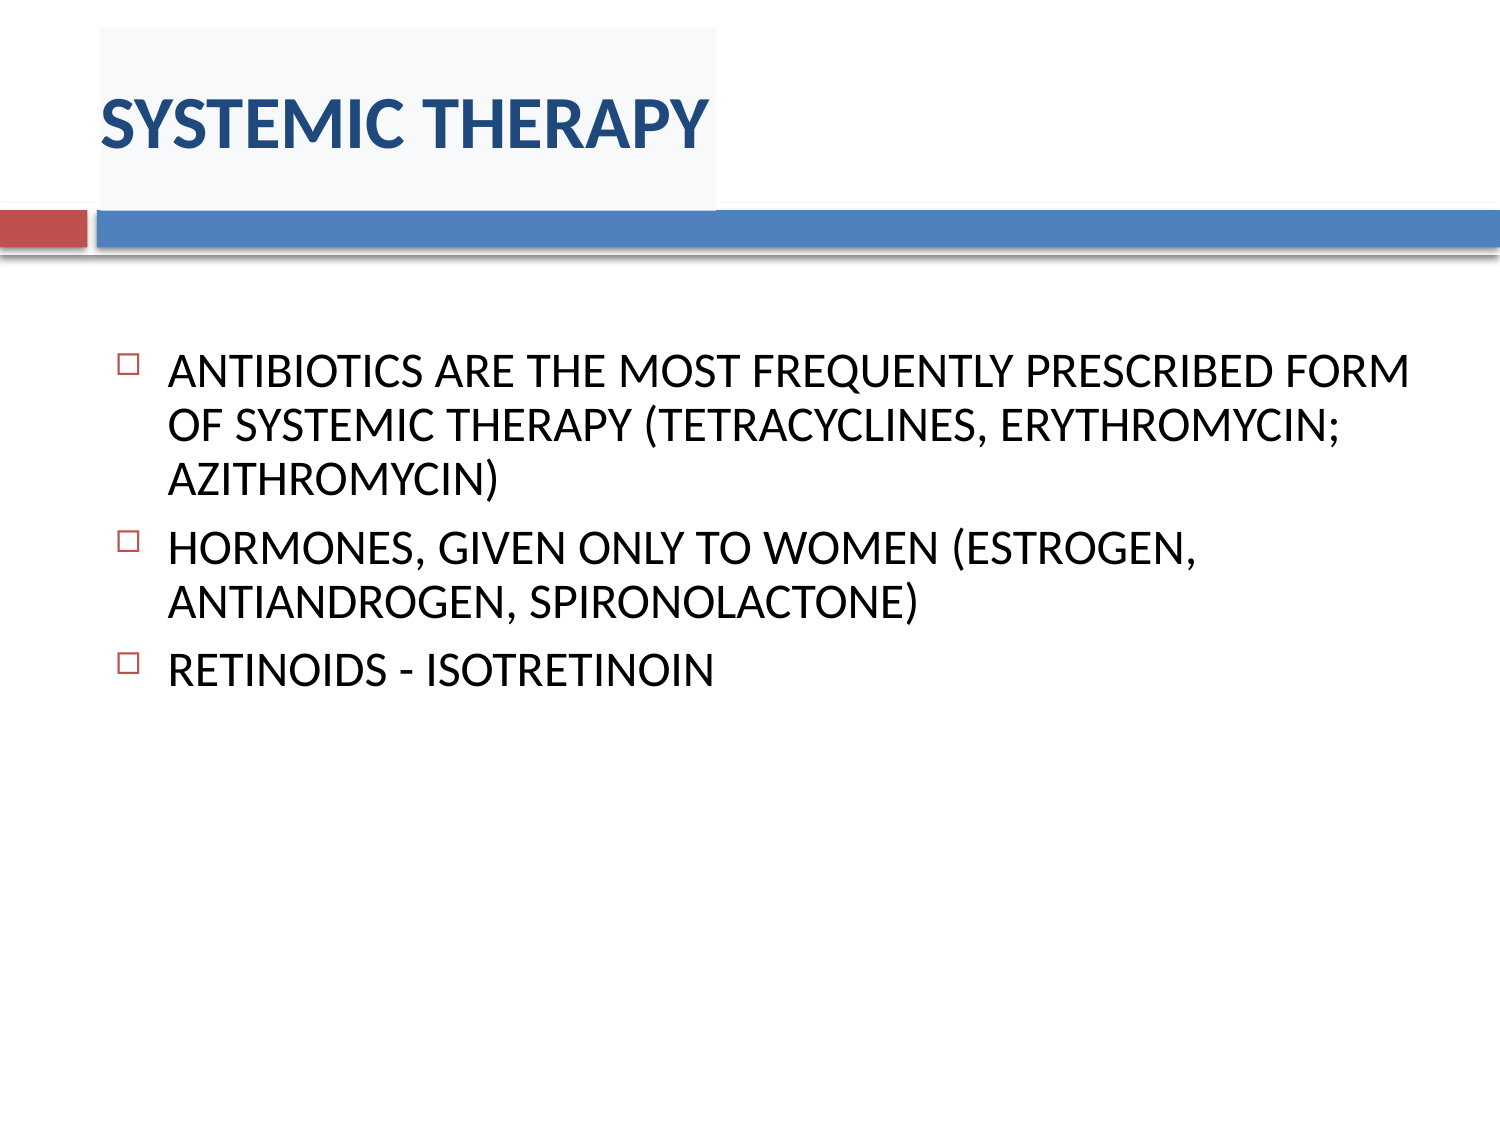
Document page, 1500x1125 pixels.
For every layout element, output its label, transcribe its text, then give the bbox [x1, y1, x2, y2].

title SYSTEMIC THERAPY [100, 26, 717, 211]
list ANTIBIOTICS ARE THE MOST FREQUENTLY PRESCRIBED FORM OF SYSTEMIC THERAPY (TETRACYCLINES, ERYTHROMYCIN; AZITHROMYCIN) HORMONES, GIVEN ONLY TO WOMEN (ESTROGEN, ANTIANDROGEN, SPIRONOLACTONE) RETINOIDS - ISOTRETINOIN [100, 262, 1438, 1005]
